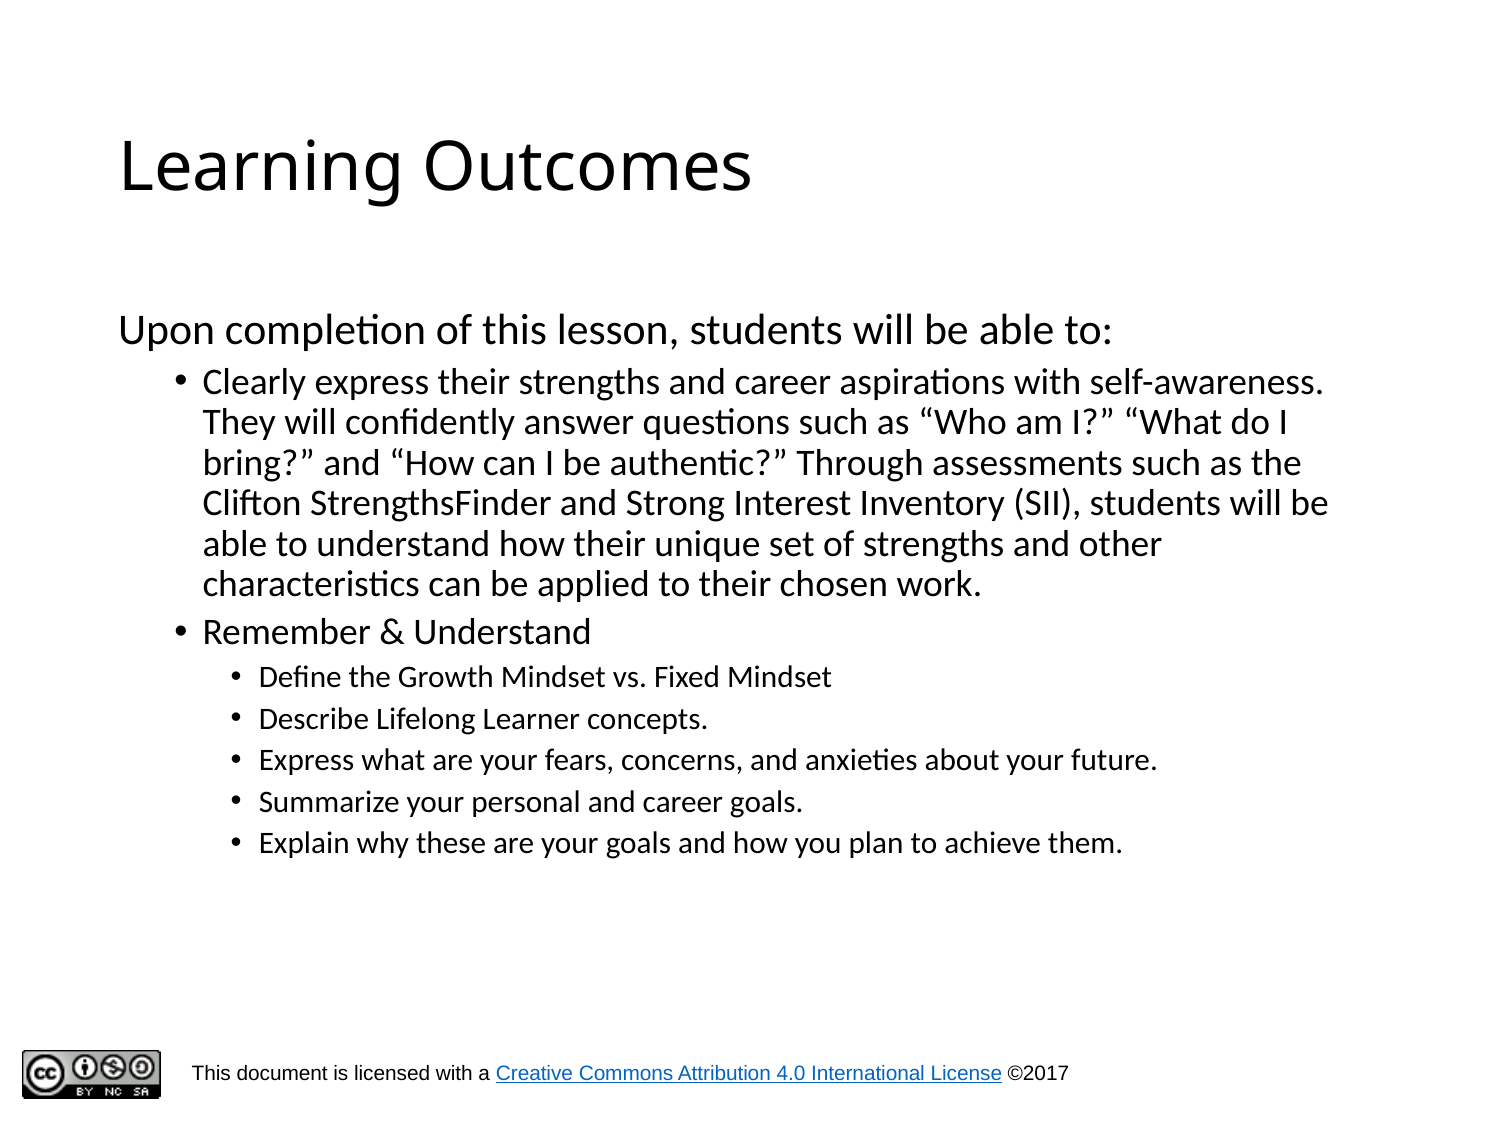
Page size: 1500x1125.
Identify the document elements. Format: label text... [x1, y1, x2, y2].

title Learning Outcomes [102, 59, 1398, 278]
picture [22, 1050, 161, 1099]
list Upon completion of this lesson, students will be able to: Clearly express their strengths and career aspirations with self-awareness. They will confidently answer questions such as “Who am I?” “What do I bring?” and “How can I be authentic?” Through assessments such as the Clifton StrengthsFinder and Strong Interest Inventory (SII), students will be able to understand how their unique set of strengths and other characteristics can be applied to their chosen work. Remember & Understand Define the Growth Mindset vs. Fixed Mindset Describe Lifelong Learner concepts. Express what are your fears, concerns, and anxieties about your future. Summarize your personal and career goals. Explain why these are your goals and how you plan to achieve them. [102, 299, 1398, 1014]
